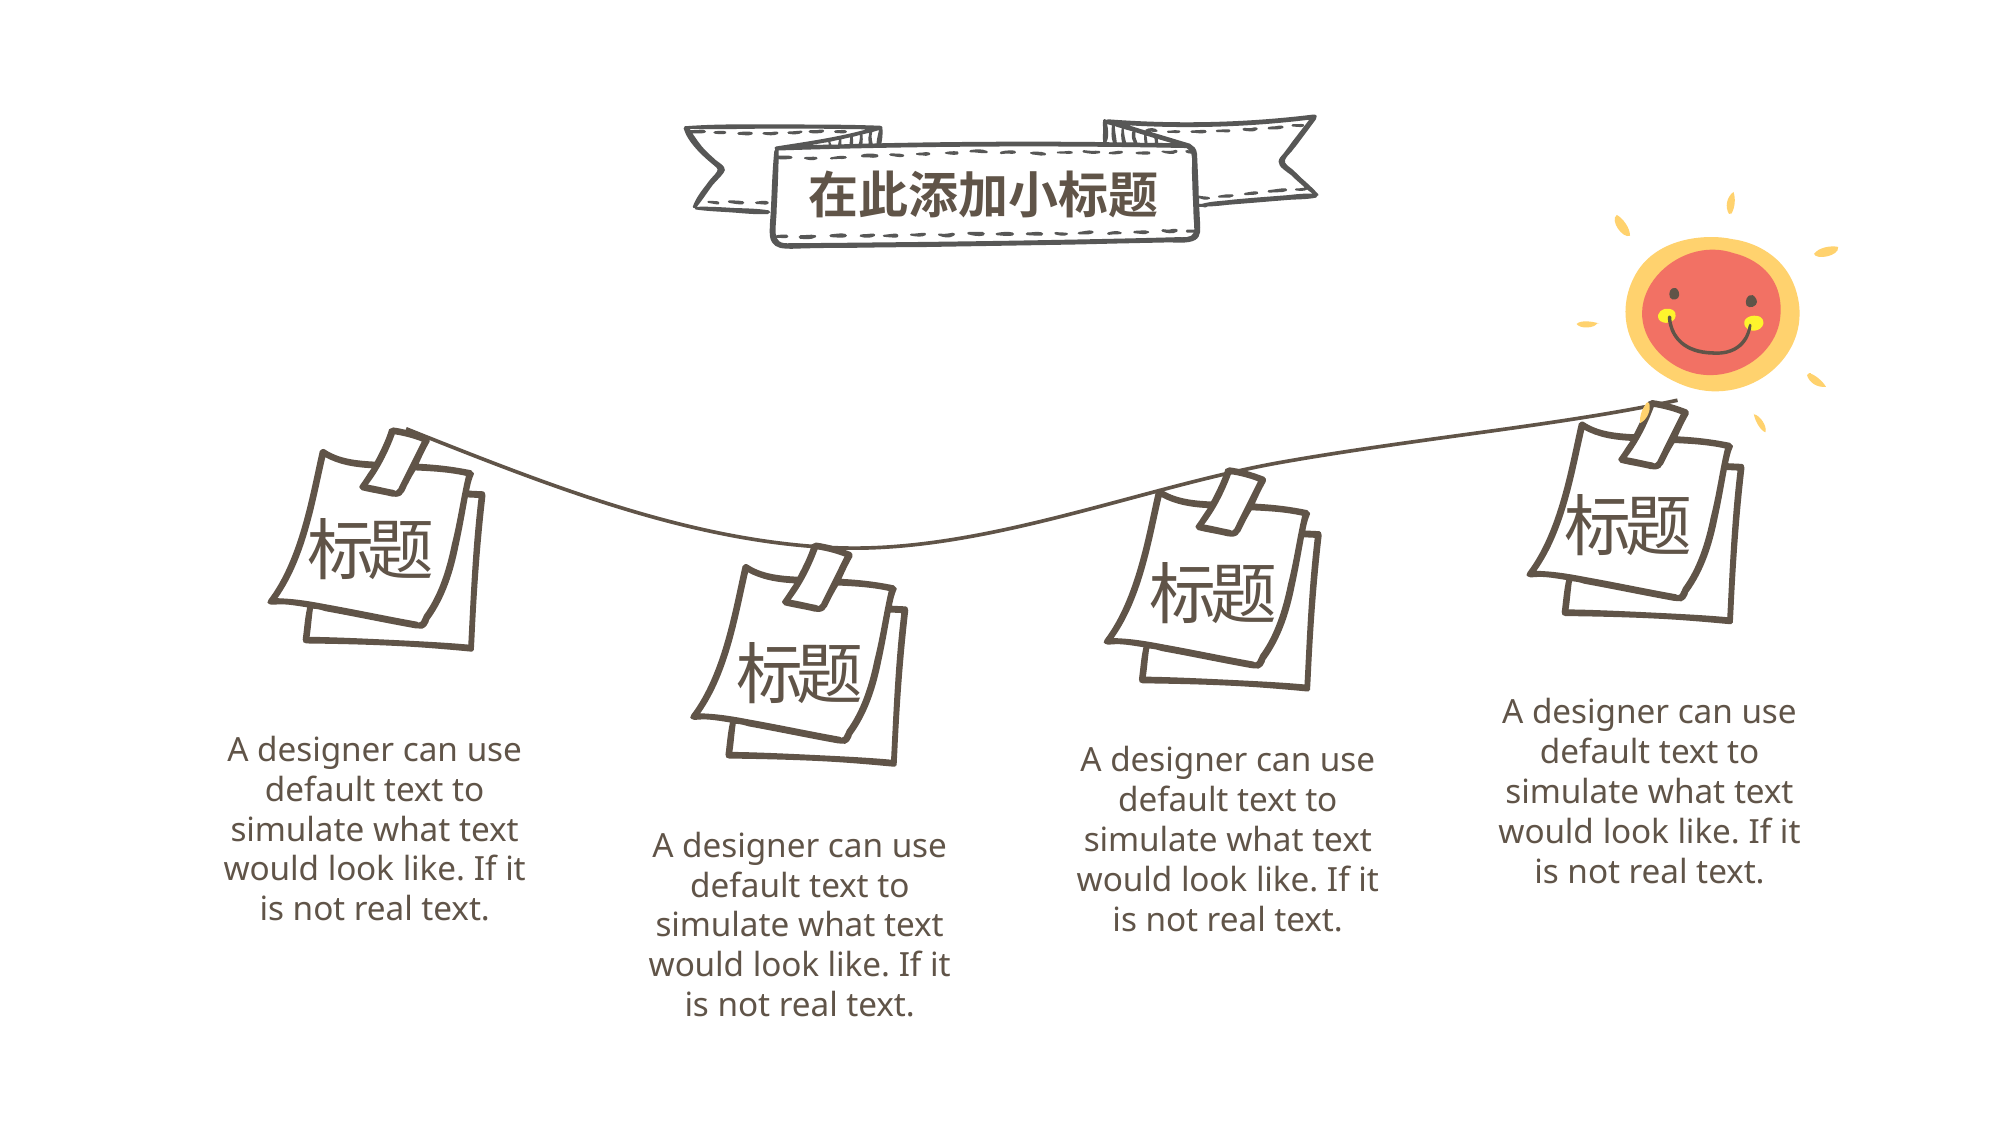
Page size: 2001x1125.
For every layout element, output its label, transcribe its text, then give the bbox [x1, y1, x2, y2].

text_box 标题 [721, 624, 879, 720]
text_box 标题 [292, 500, 450, 595]
text_box [690, 548, 909, 767]
text_box 标题 [1549, 476, 1707, 571]
text_box [405, 402, 1579, 550]
text_box A designer can use default text to simulate what text would look like. If it is not real text. [627, 816, 973, 1031]
text_box [1526, 441, 1745, 625]
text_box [683, 114, 1320, 250]
text_box [1103, 471, 1322, 692]
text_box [1579, 194, 1852, 441]
text_box A designer can use default text to simulate what text would look like. If it is not real text. [201, 720, 548, 935]
text_box [267, 427, 486, 652]
text_box A designer can use default text to simulate what text would look like. If it is not real text. [1476, 682, 1823, 897]
text_box [1567, 423, 1582, 476]
text_box 标题 [1134, 544, 1292, 640]
text_box A designer can use default text to simulate what text would look like. If it is not real text. [1055, 731, 1401, 946]
